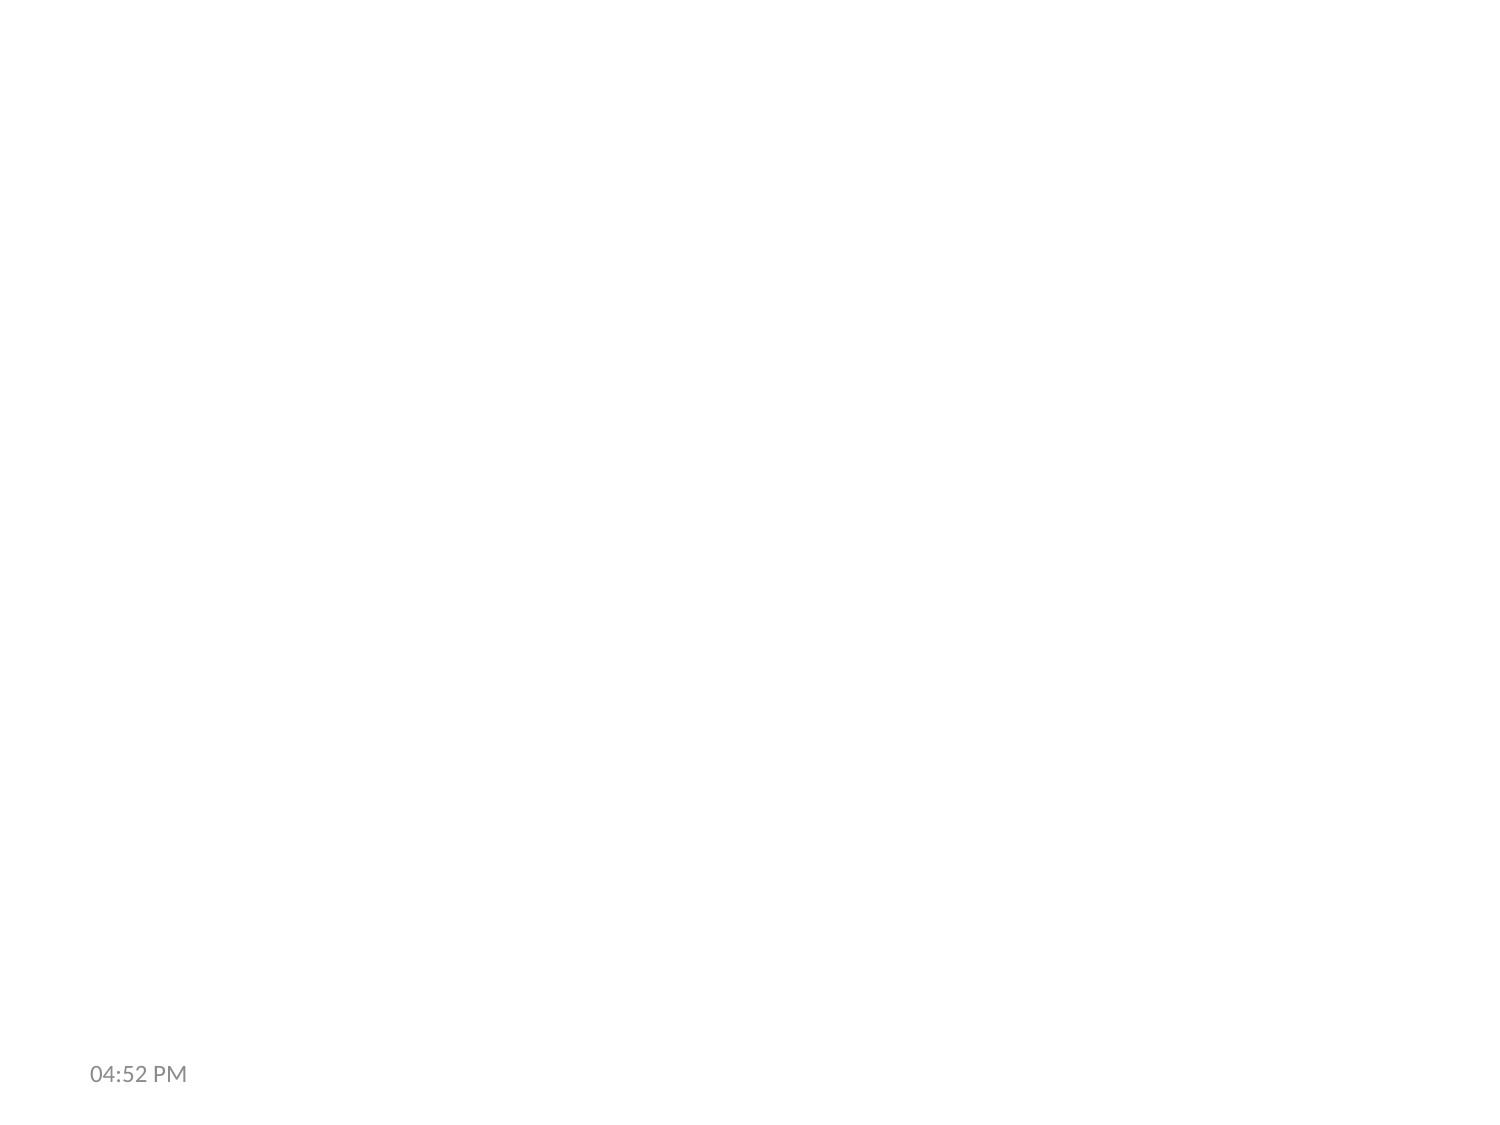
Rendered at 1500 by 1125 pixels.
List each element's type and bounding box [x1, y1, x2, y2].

slide_number [75, 1042, 425, 1103]
